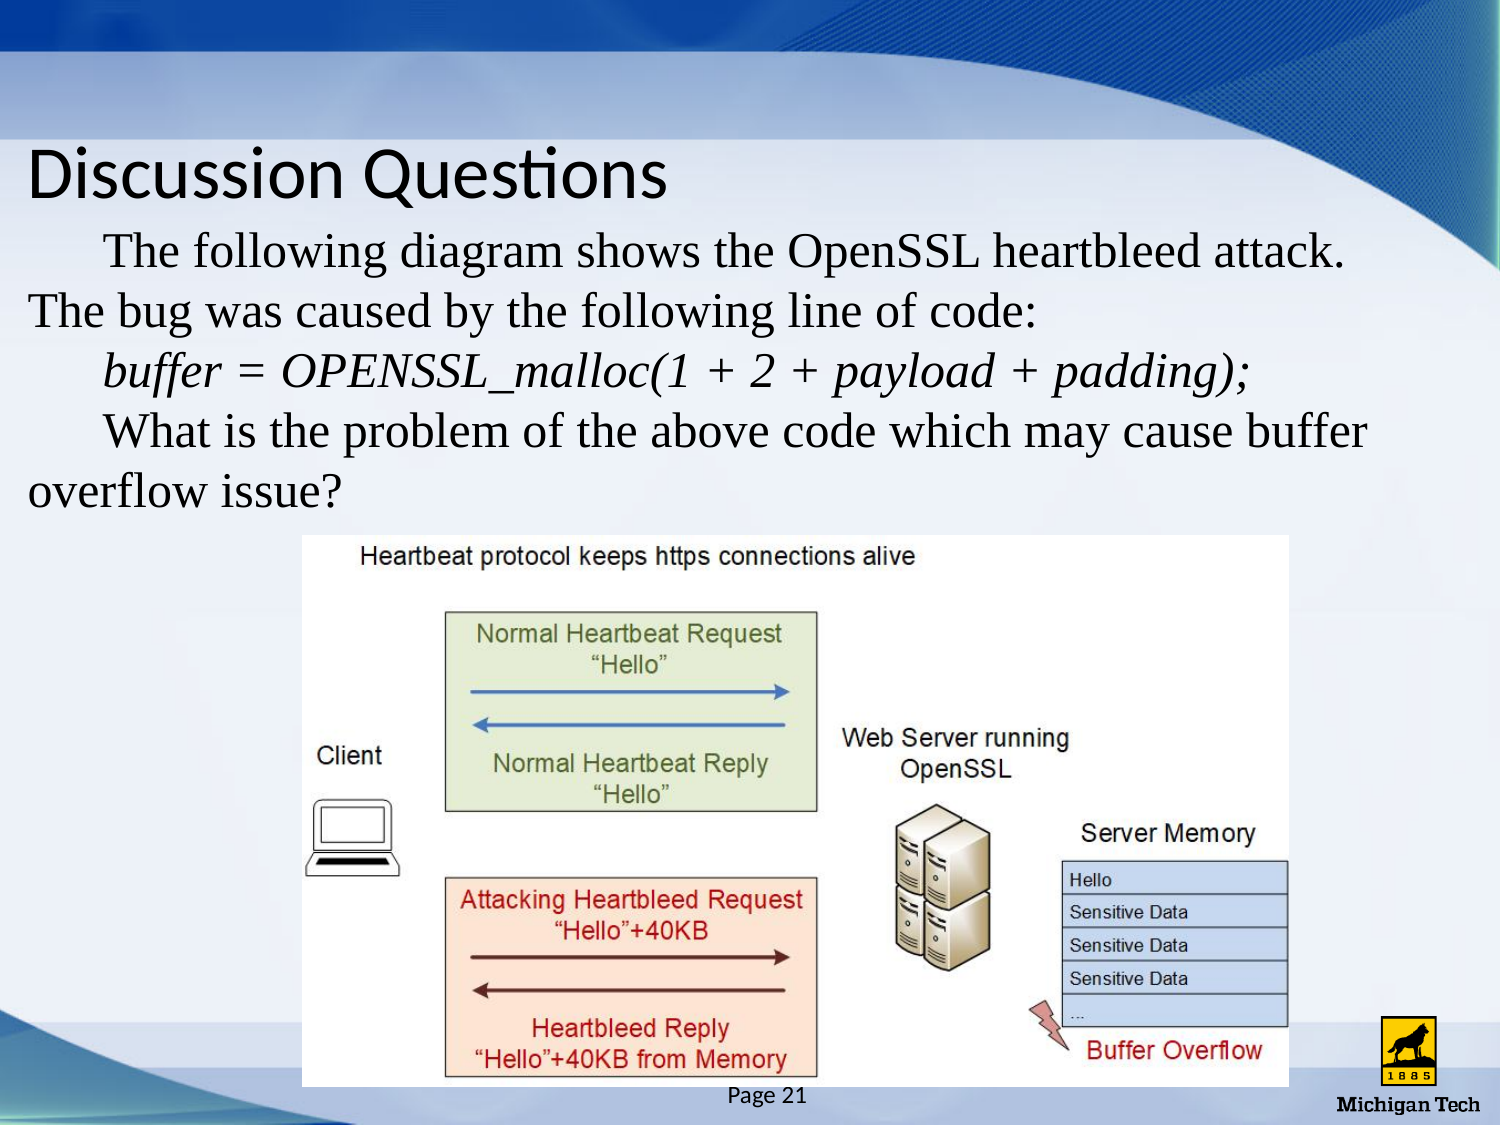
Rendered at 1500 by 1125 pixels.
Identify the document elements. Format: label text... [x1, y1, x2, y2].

title Discussion Questions [12, 75, 1263, 210]
picture [0, 0, 1500, 1125]
text_box The following diagram shows the OpenSSL heartbleed attack. The bug was caused by the following line of code: buffer = OPENSSL_malloc(1 + 2 + payload + padding); What is the problem of the above code which may cause buffer overflow issue? [12, 210, 1408, 645]
